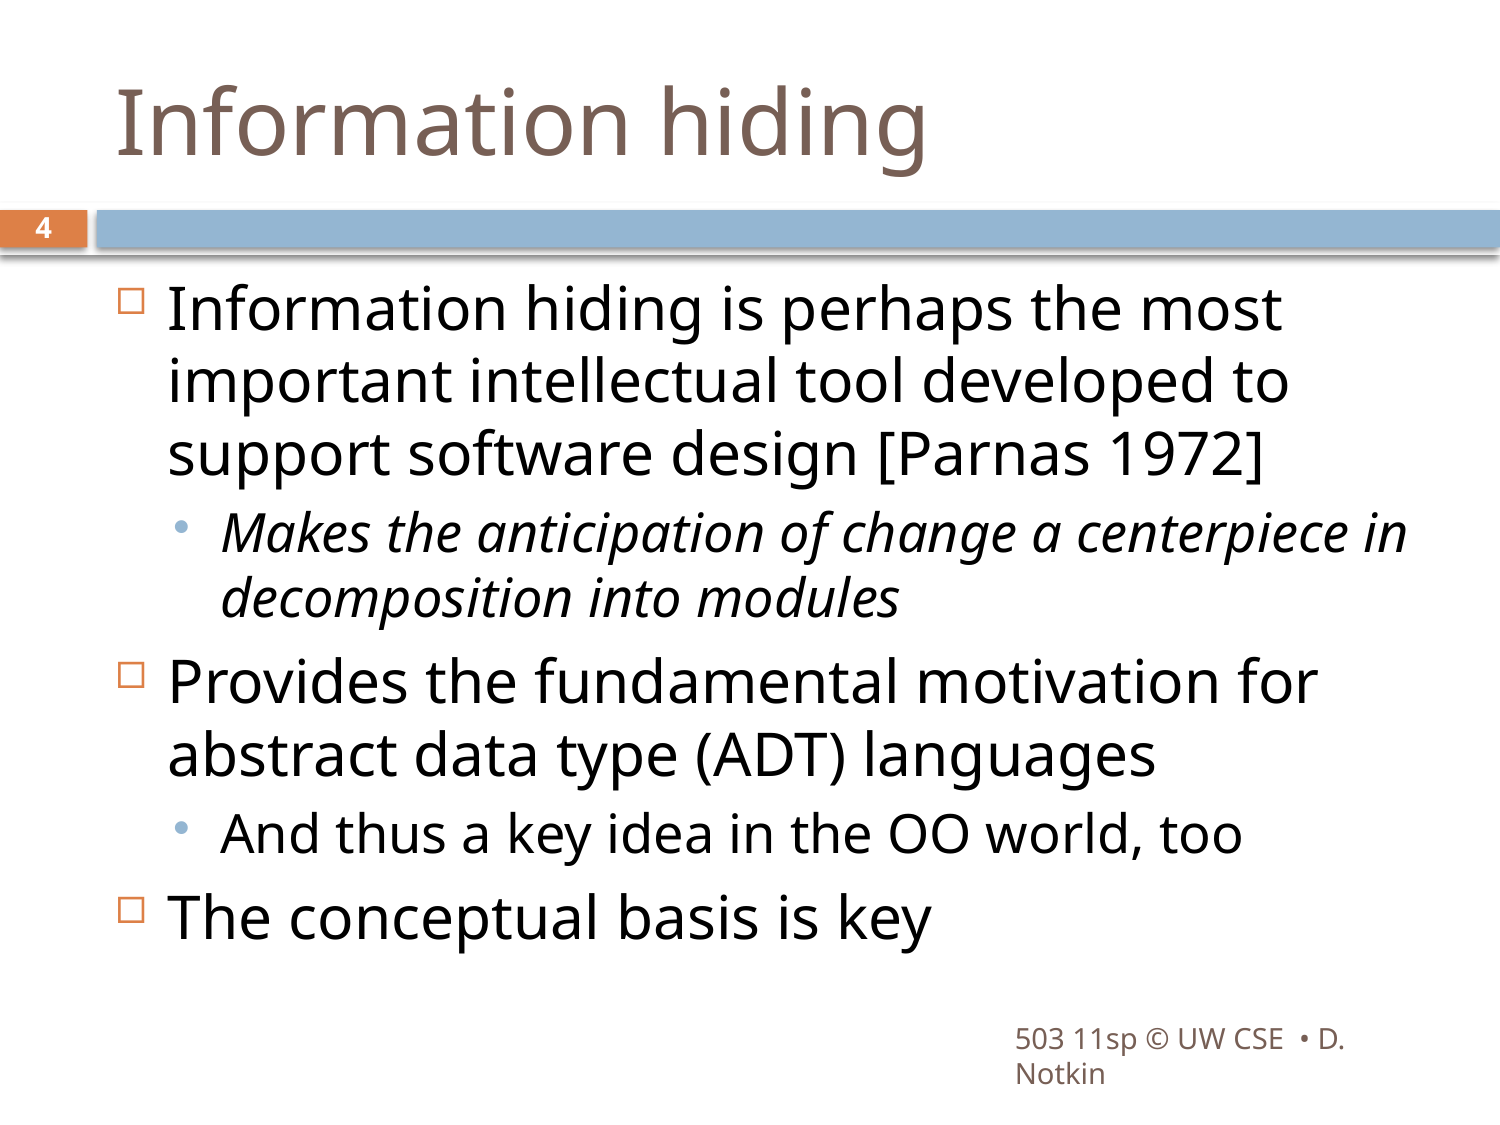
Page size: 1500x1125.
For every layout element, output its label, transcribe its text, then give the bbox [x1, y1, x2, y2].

slide_number 4 [0, 208, 88, 249]
title Information hiding [100, 37, 1438, 200]
slide_number 503 11sp © UW CSE • D. Notkin [999, 1025, 1438, 1085]
list Information hiding is perhaps the most important intellectual tool developed to support software design [Parnas 1972] Makes the anticipation of change a centerpiece in decomposition into modules Provides the fundamental motivation for abstract data type (ADT) languages And thus a key idea in the OO world, too The conceptual basis is key [100, 262, 1438, 1005]
